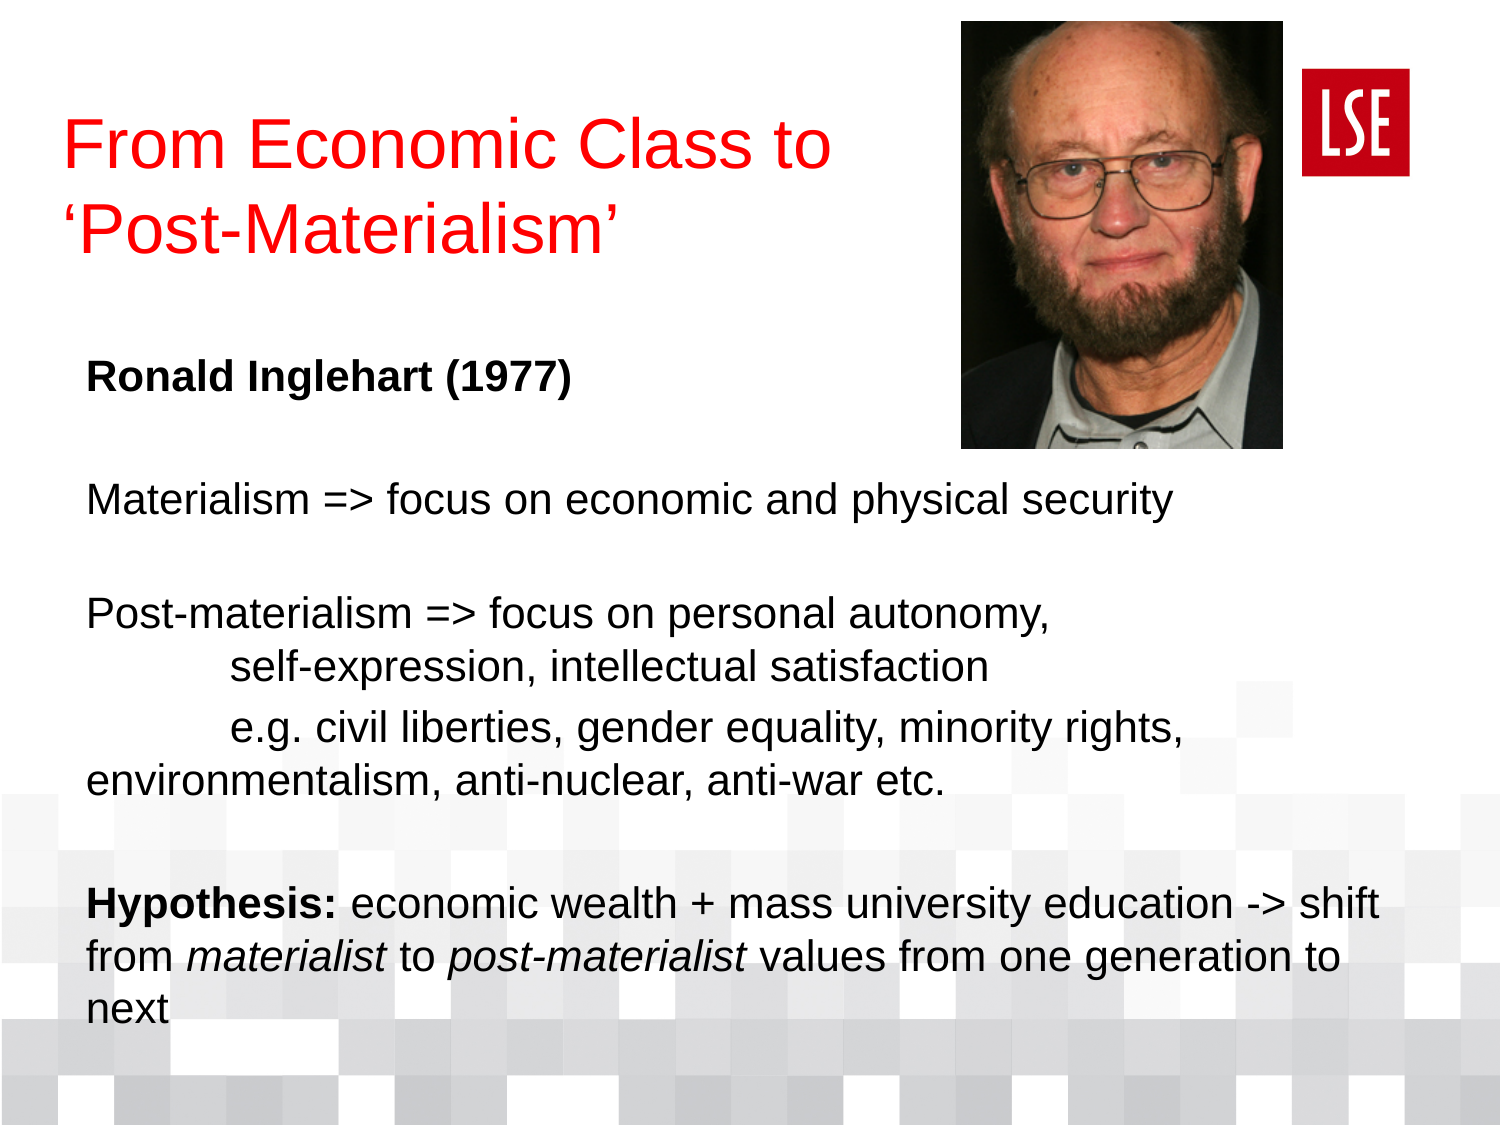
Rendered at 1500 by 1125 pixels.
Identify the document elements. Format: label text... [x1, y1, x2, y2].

list Ronald Inglehart (1977) Materialism => focus on economic and physical security Post-materialism => focus on personal autonomy, self-expression, intellectual satisfaction e.g. civil liberties, gender equality, minority rights, environmentalism, anti-nuclear, anti-war etc. Hypothesis: economic wealth + mass university education -> shift from materialist to post-materialist values from one generation to next [70, 278, 1425, 1053]
picture [0, 0, 1500, 1125]
title From Economic Class to ‘Post-Materialism’ [47, 90, 956, 236]
